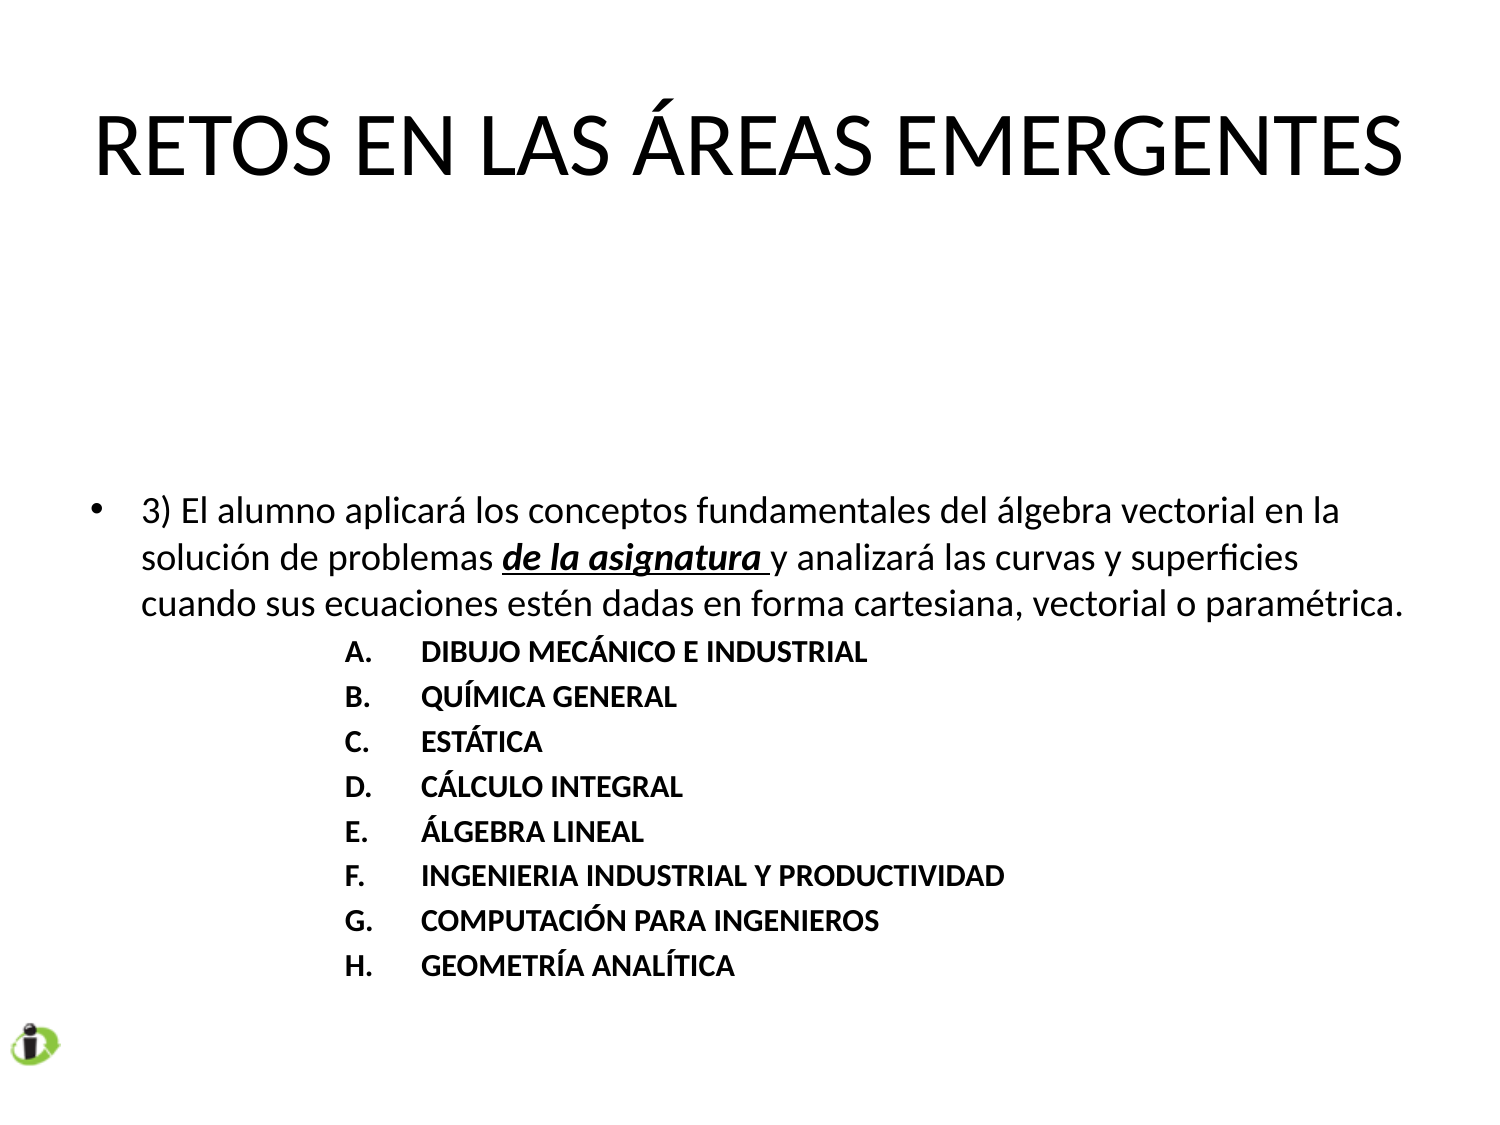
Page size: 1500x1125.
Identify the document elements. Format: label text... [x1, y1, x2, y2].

list 3) El alumno aplicará los conceptos fundamentales del álgebra vectorial en la solución de problemas de la asignatura y analizará las curvas y superficies cuando sus ecuaciones estén dadas en forma cartesiana, vectorial o paramétrica. DIBUJO MECÁNICO E INDUSTRIAL QUÍMICA GENERAL ESTÁTICA CÁLCULO INTEGRAL ÁLGEBRA LINEAL INGENIERIA INDUSTRIAL Y PRODUCTIVIDAD COMPUTACIÓN PARA INGENIEROS GEOMETRÍA ANALÍTICA [75, 262, 1425, 1005]
picture [10, 1020, 61, 1072]
title RETOS EN LAS ÁREAS EMERGENTES [75, 45, 1425, 233]
